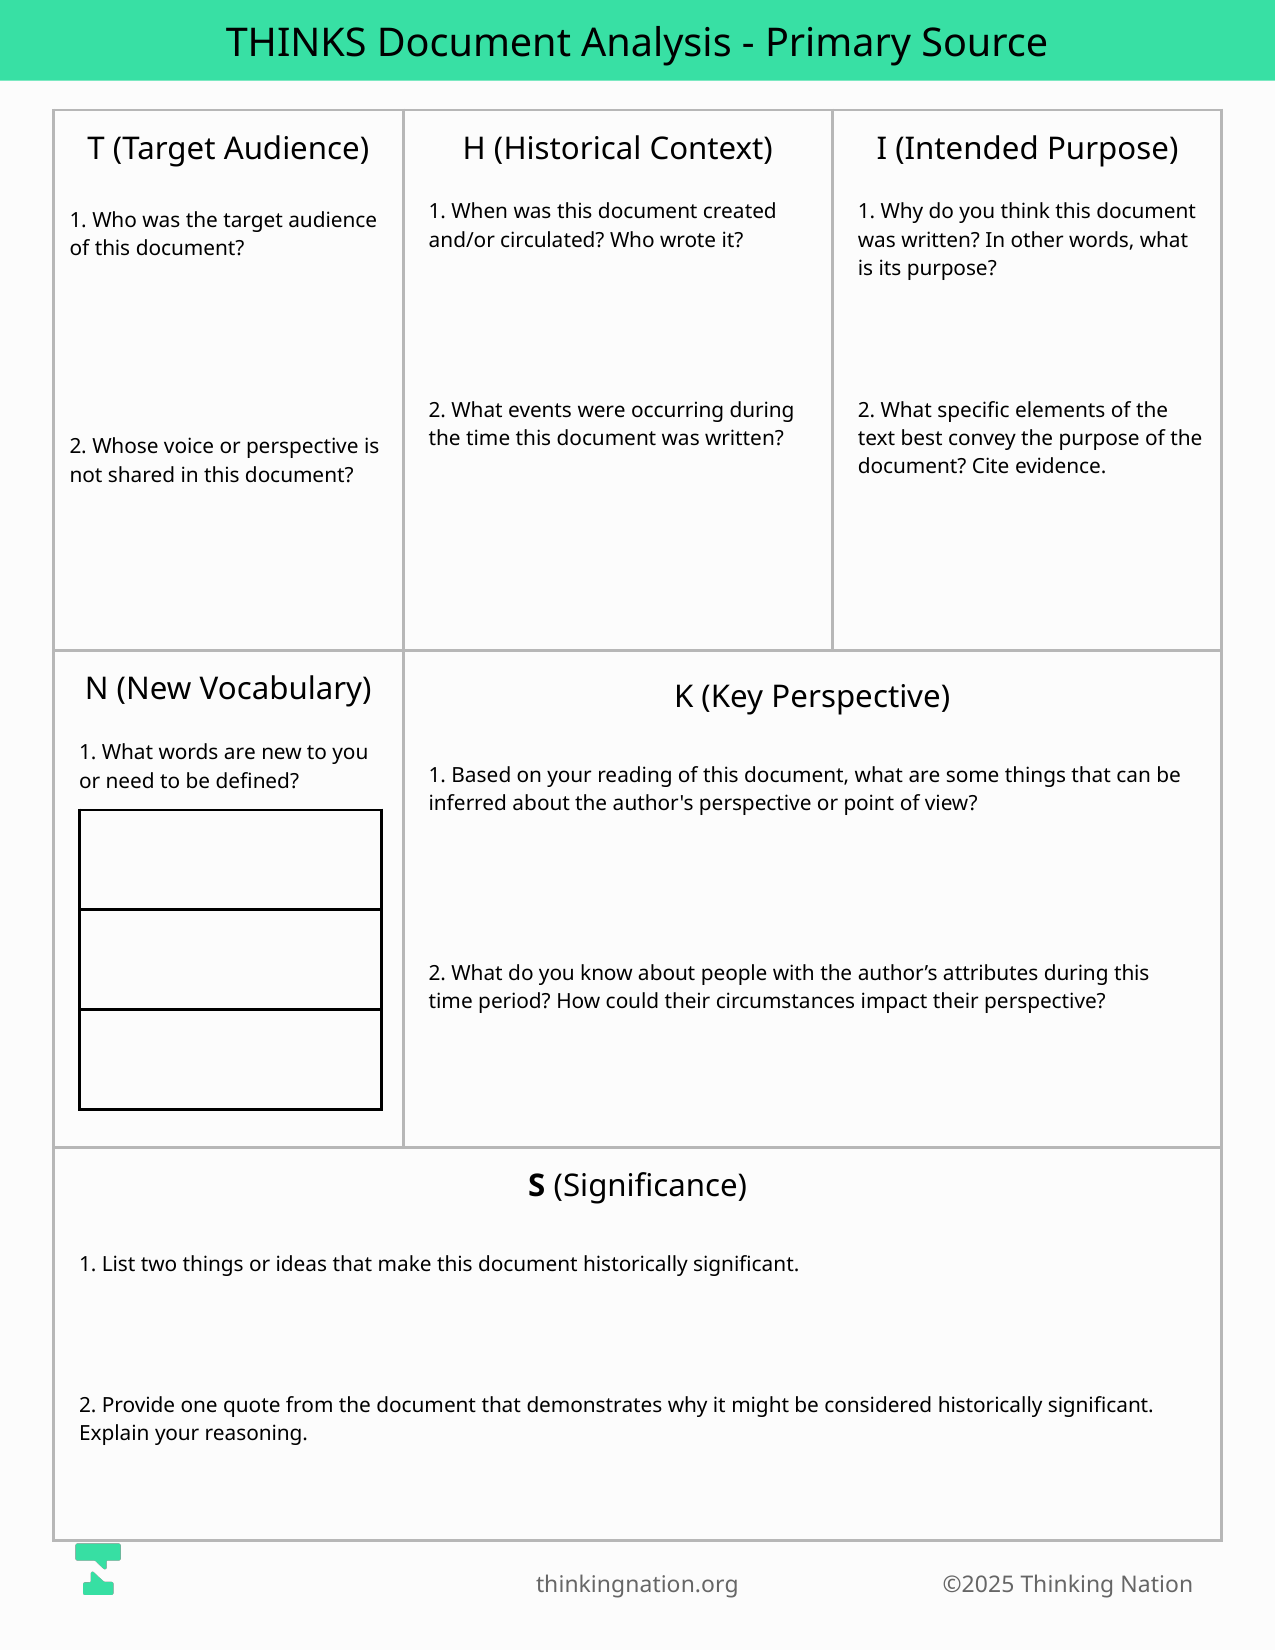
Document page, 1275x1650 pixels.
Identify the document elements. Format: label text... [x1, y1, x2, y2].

table_header H (Historical Context) 1. When was this document created and/or circulated? Who wrote it? 2. What events were occurring during the time this document was written? [405, 111, 831, 649]
picture [62, 1533, 134, 1605]
table_header T (Target Audience) 1. Who was the target audience of this document? 2. Whose voice or perspective is not shared in this document? [55, 111, 402, 649]
table_cell S (Significance) 1. List two things or ideas that make this document historically significant. 2. Provide one quote from the document that demonstrates why it might be considered historically significant. Explain your reasoning. [55, 1149, 1220, 1539]
table_cell K (Key Perspective) 1. Based on your reading of this document, what are some things that can be inferred about the author's perspective or point of view? 2. What do you know about people with the author’s attributes during this time period? How could their circumstances impact their perspective? [405, 652, 1220, 1146]
table_cell [81, 911, 380, 1008]
table_cell N (New Vocabulary) 1. What words are new to you or need to be defined? [55, 652, 402, 1146]
table_header I (Intended Purpose) 1. Why do you think this document was written? In other words, what is its purpose? 2. What specific elements of the text best convey the purpose of the document? Cite evidence. [834, 111, 1220, 649]
text_box ©2025 Thinking Nation [907, 1553, 1210, 1605]
text_box THINKS Document Analysis - Primary Source [0, 0, 1275, 81]
table_header [81, 811, 380, 908]
text_box thinkingnation.org [486, 1553, 789, 1605]
table_cell [81, 1011, 380, 1108]
